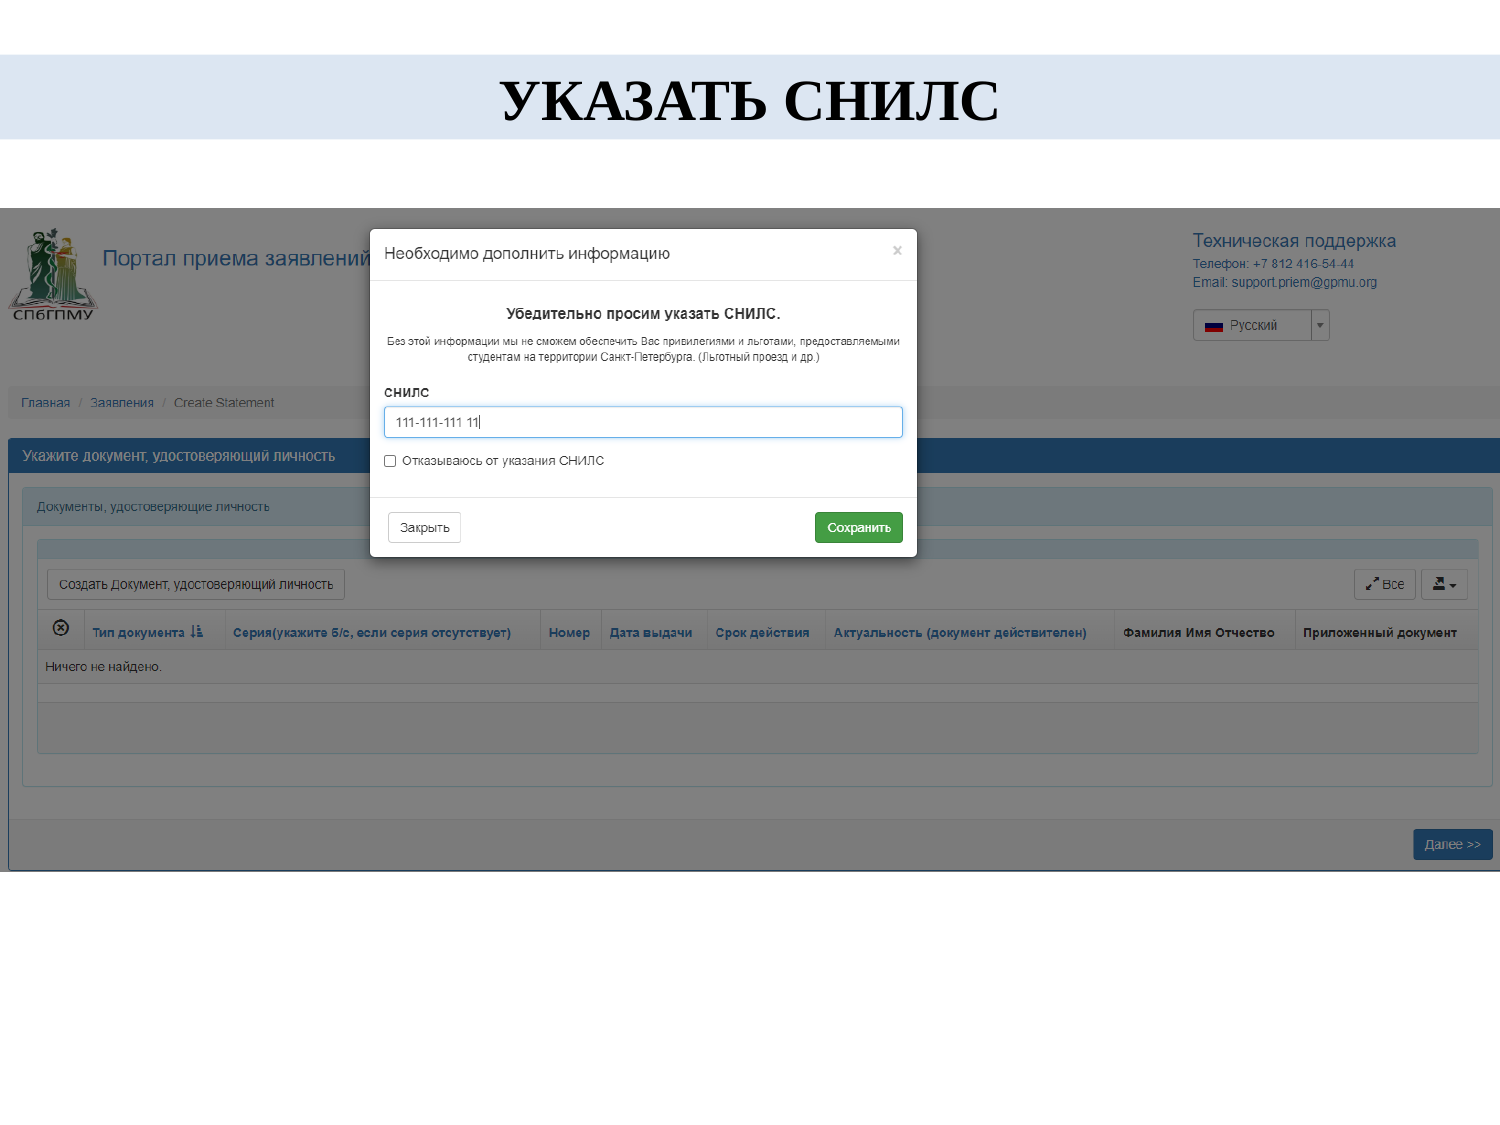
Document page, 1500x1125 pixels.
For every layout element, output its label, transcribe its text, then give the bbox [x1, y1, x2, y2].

picture [0, 207, 1500, 872]
text_box УКАЗАТЬ СНИЛС [0, 54, 1500, 140]
